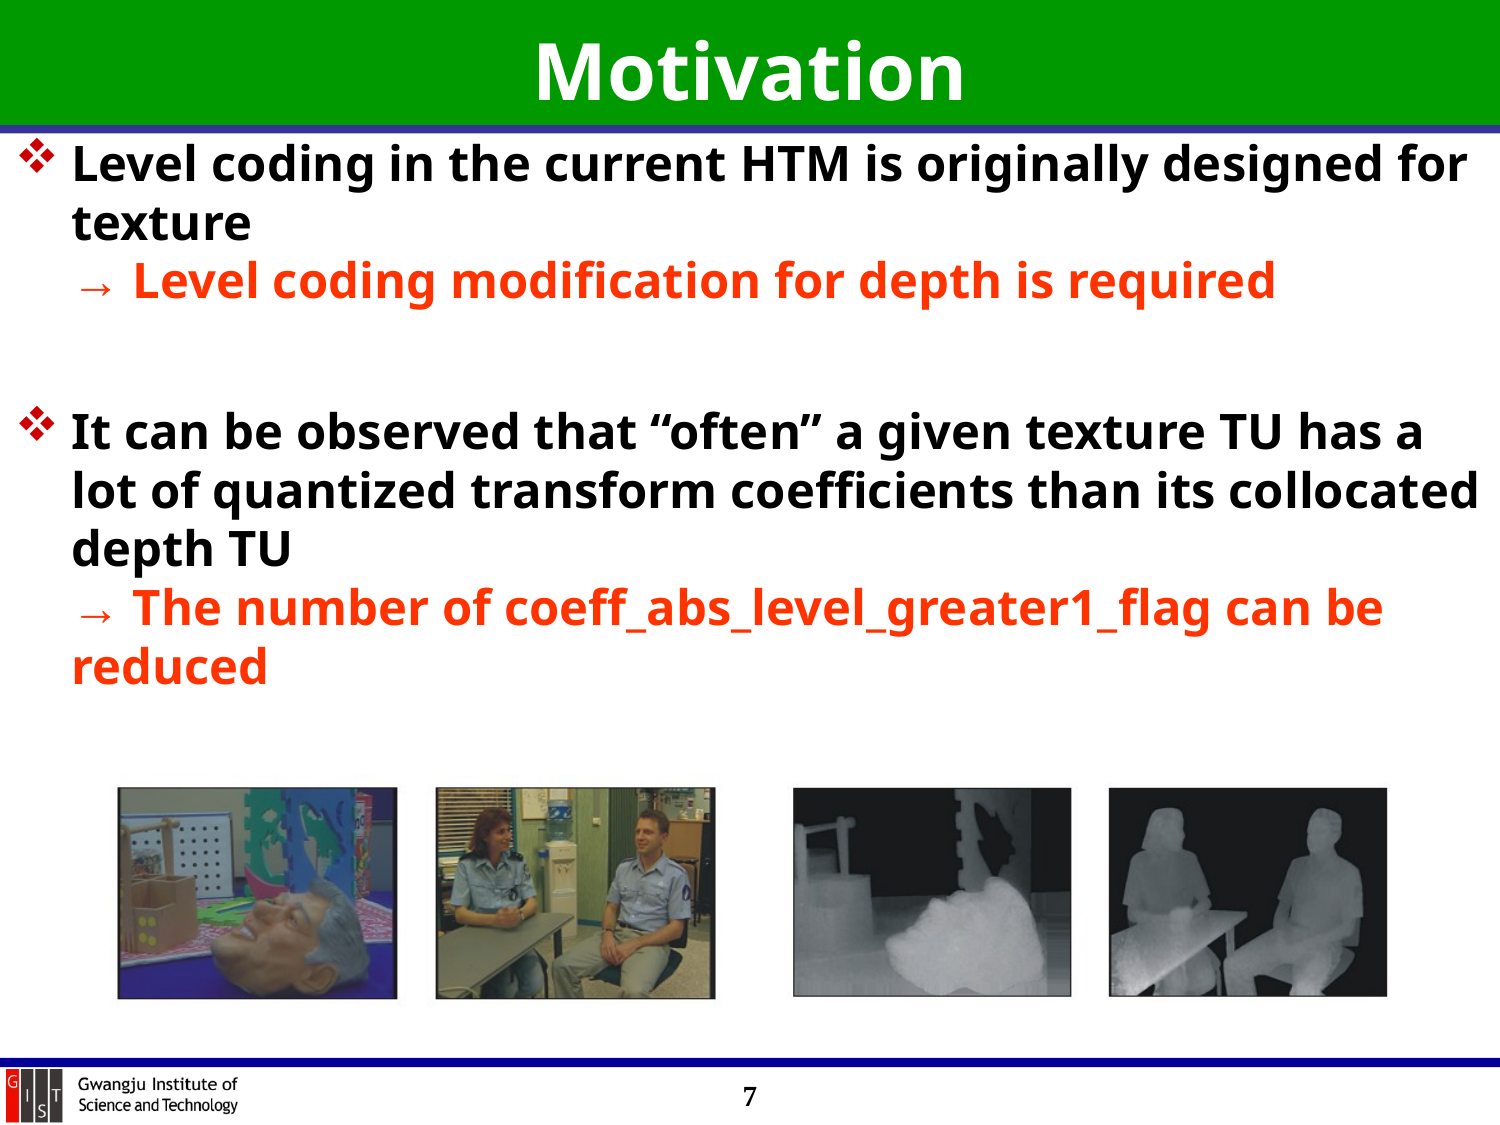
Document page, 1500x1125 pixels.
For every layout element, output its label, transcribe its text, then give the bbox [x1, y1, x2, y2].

title Motivation [0, 12, 1500, 123]
picture [107, 772, 731, 1014]
slide_number 7 [575, 1065, 925, 1125]
list Level coding in the current HTM is originally designed for texture → Level coding modification for depth is required It can be observed that “often” a given texture TU has a lot of quantized transform coefficients than its collocated depth TU → The number of coeff_abs_level_greater1_flag can be reduced [0, 123, 1500, 1039]
picture [6, 1069, 238, 1123]
picture [785, 780, 1396, 1005]
